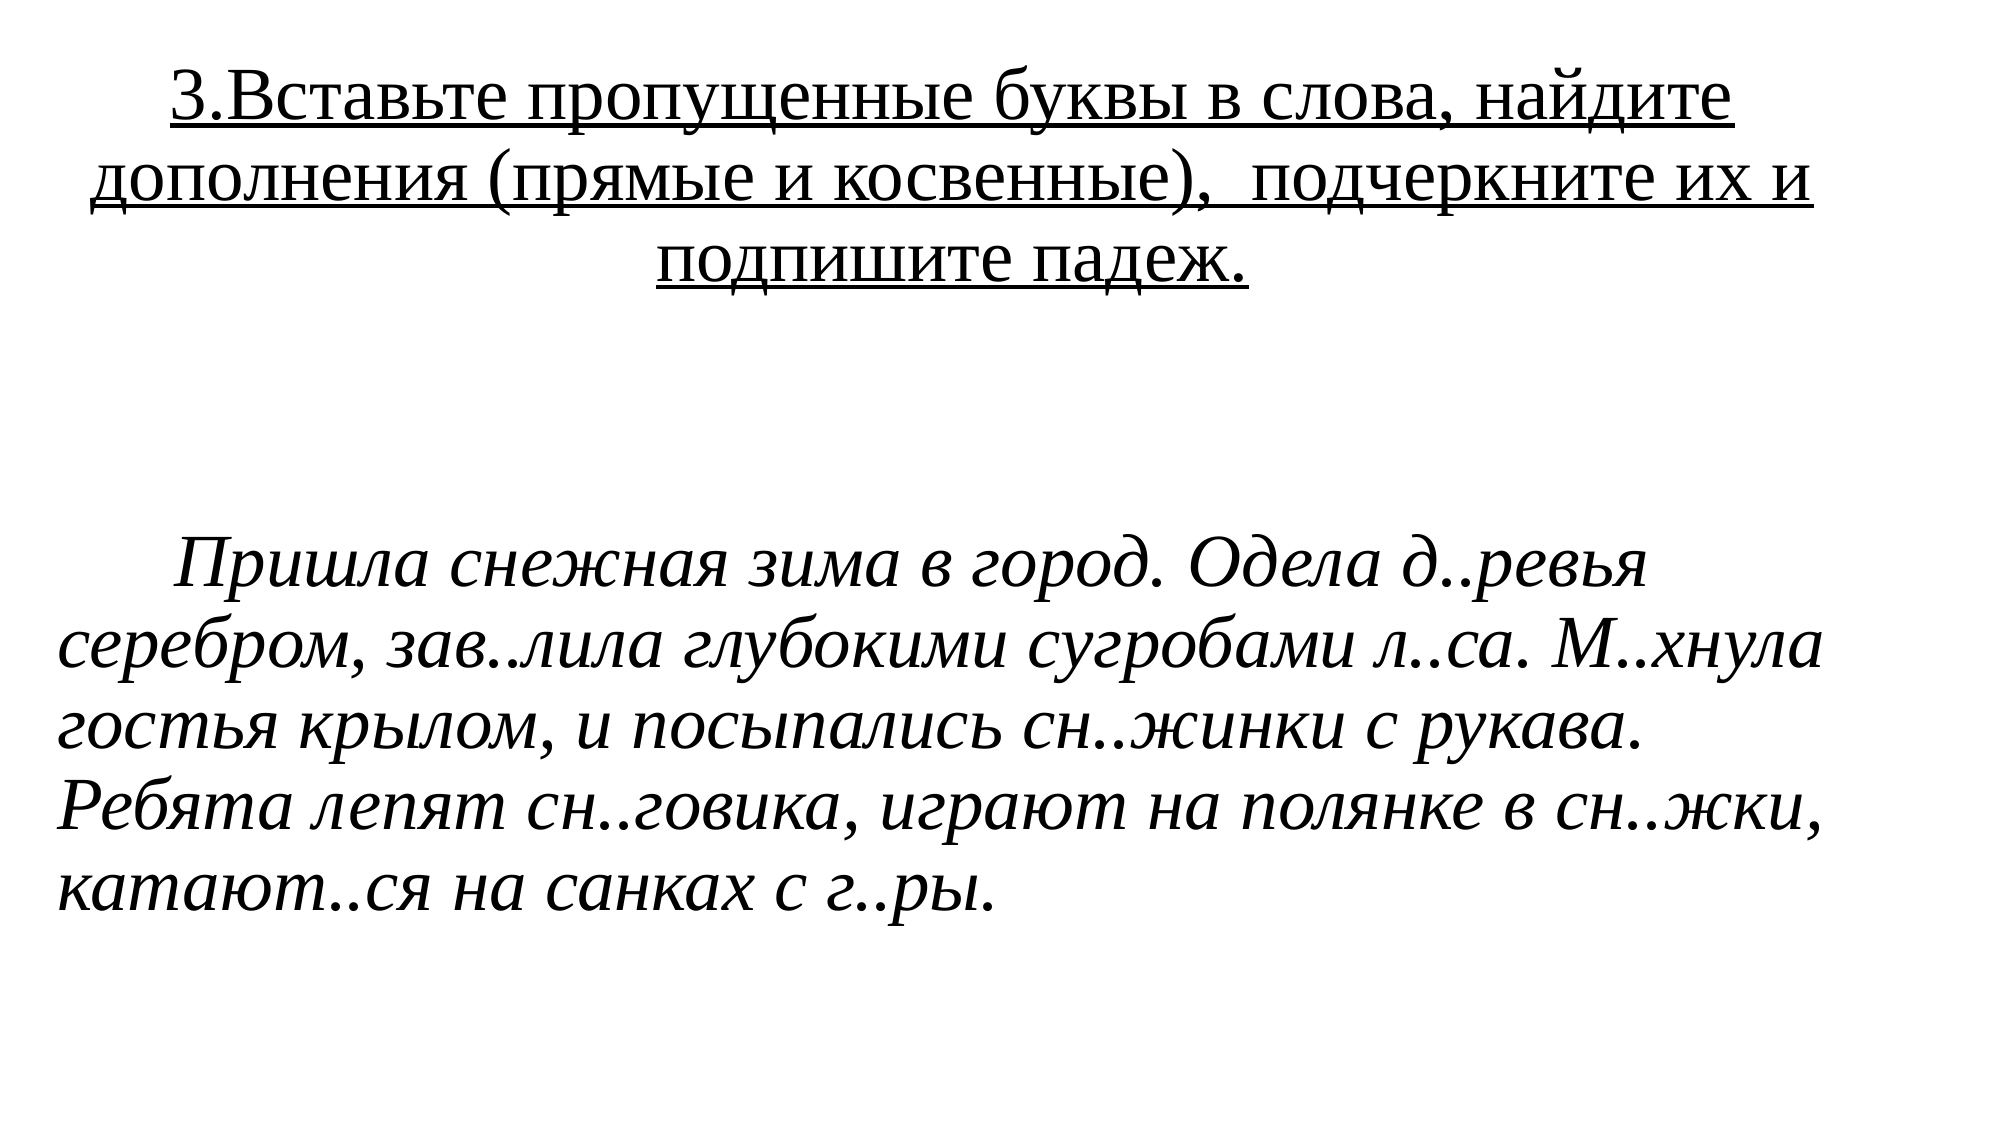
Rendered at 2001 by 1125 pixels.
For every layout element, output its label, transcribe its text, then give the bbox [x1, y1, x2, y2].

list 3.Вставьте пропущенные буквы в слова, найдите дополнения (прямые и косвенные), подчеркните их и подпишите падеж. Пришла снежная зима в город. Одела д..ревья серебром, зав..лила глубокими сугробами л..са. М..хнула гостья крылом, и посыпались сн..жинки с рукава. Ребята лепят сн..говика, играют на полянке в сн..жки, катают..ся на санках с г..ры. [42, 46, 1863, 1014]
